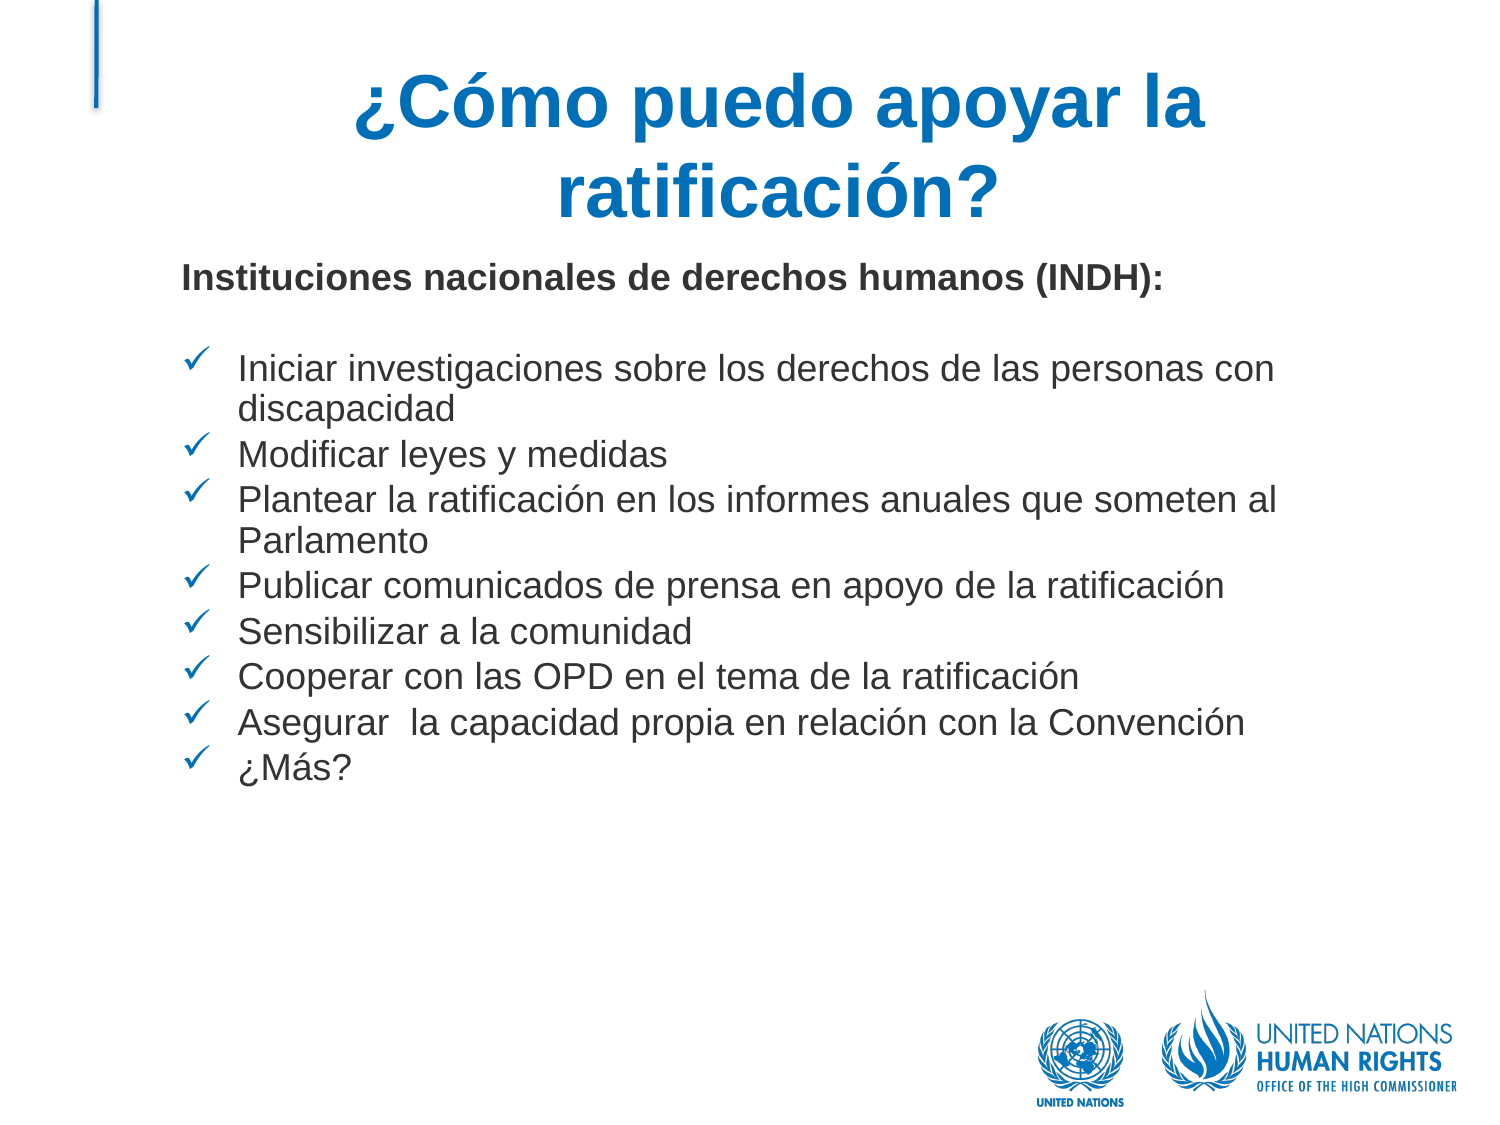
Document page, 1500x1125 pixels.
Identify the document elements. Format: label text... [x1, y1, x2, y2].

title ¿Cómo puedo apoyar la ratificación? [121, 45, 1437, 224]
text_box Instituciones nacionales de derechos humanos (INDH): Iniciar investigaciones sobre los derechos de las personas con discapacidad Modificar leyes y medidas Plantear la ratificación en los informes anuales que someten al Parlamento Publicar comunicados de prensa en apoyo de la ratificación Sensibilizar a la comunidad Cooperar con las OPD en el tema de la ratificación Asegurar la capacidad propia en relación con la Convención ¿Más? [166, 250, 1325, 925]
picture [1037, 990, 1457, 1107]
